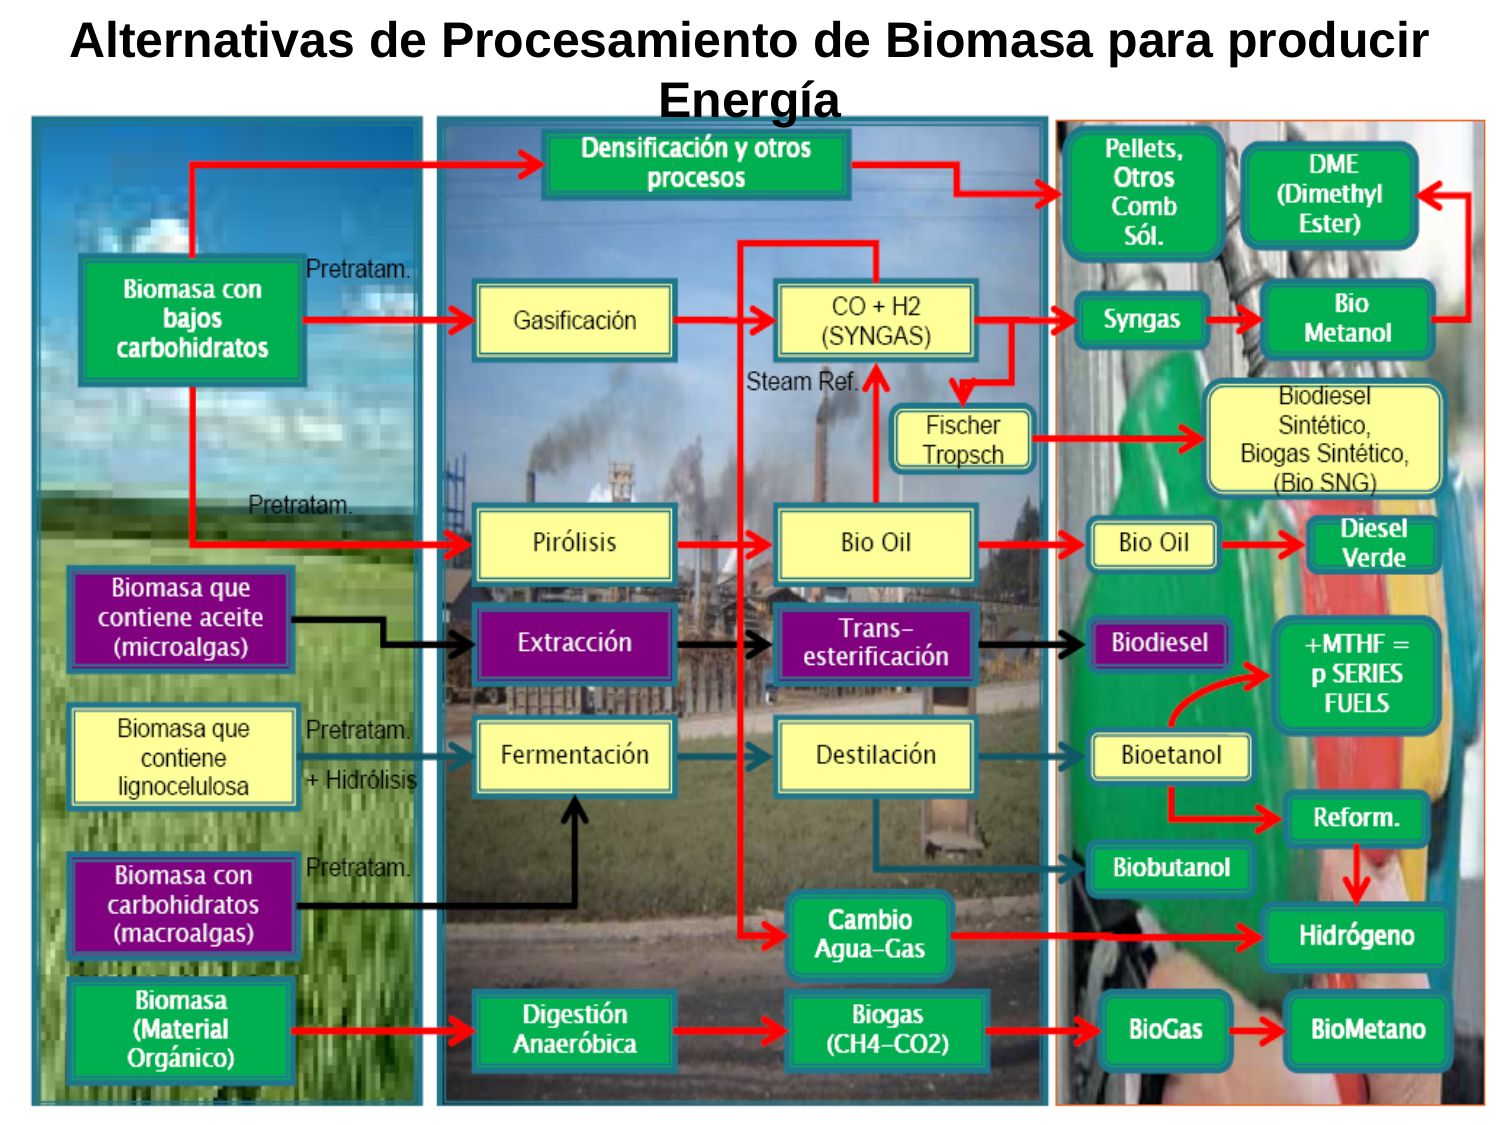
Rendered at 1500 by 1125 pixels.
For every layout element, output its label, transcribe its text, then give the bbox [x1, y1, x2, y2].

picture [0, 105, 1500, 1125]
text_box Alternativas de Procesamiento de Biomasa para producir Energía [0, 0, 1500, 105]
